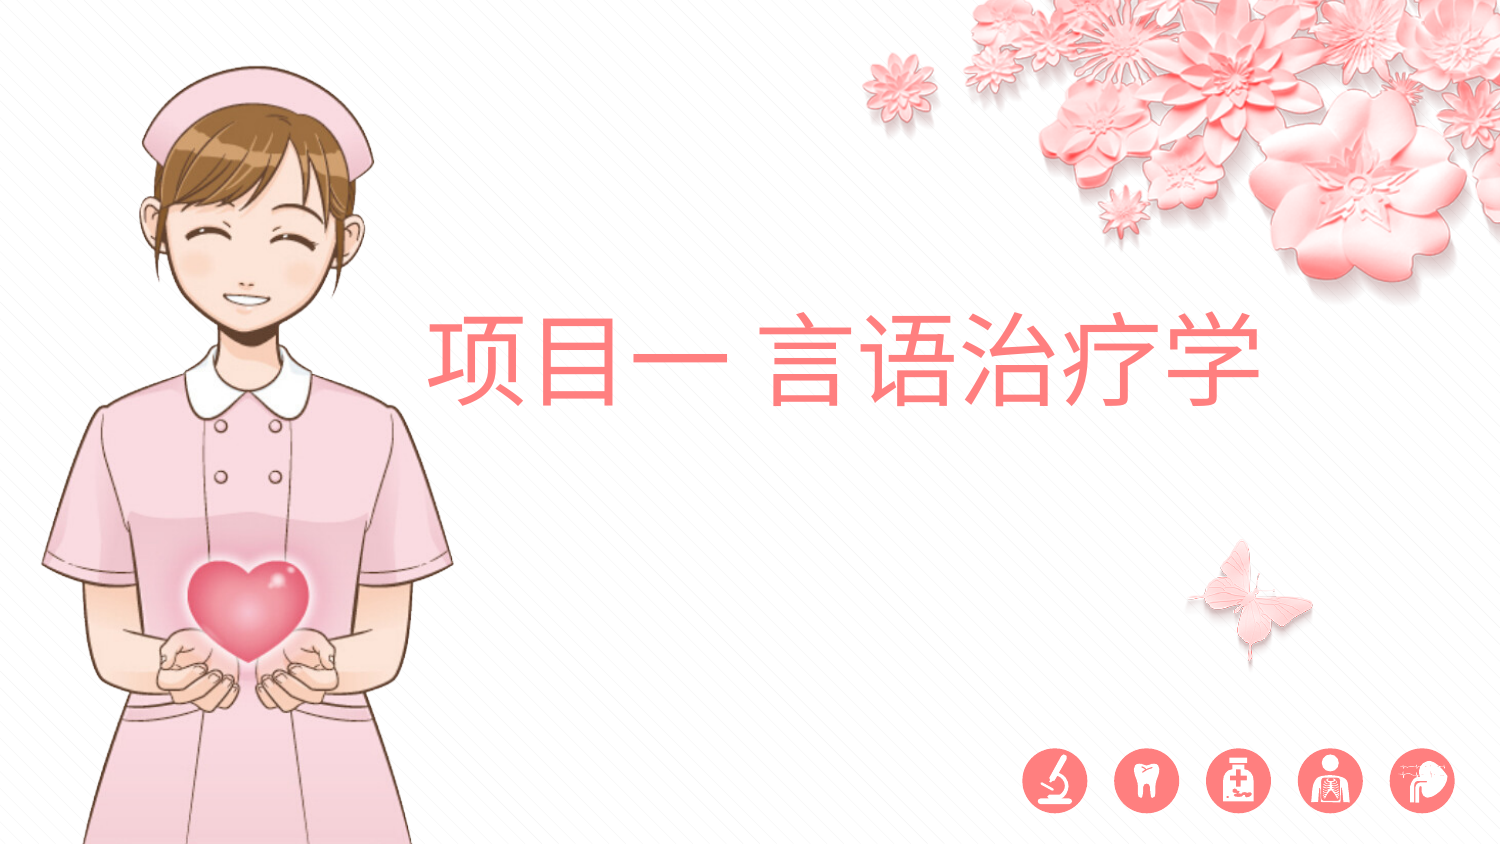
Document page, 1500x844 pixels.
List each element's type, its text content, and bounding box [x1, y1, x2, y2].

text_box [1114, 748, 1180, 814]
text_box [1297, 748, 1363, 814]
picture [1179, 527, 1341, 674]
picture [9, 45, 580, 844]
text_box 项目一 言语治疗学 [580, 289, 1322, 427]
picture [809, 0, 1500, 343]
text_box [1389, 748, 1455, 814]
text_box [1205, 748, 1271, 814]
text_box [1022, 748, 1088, 814]
